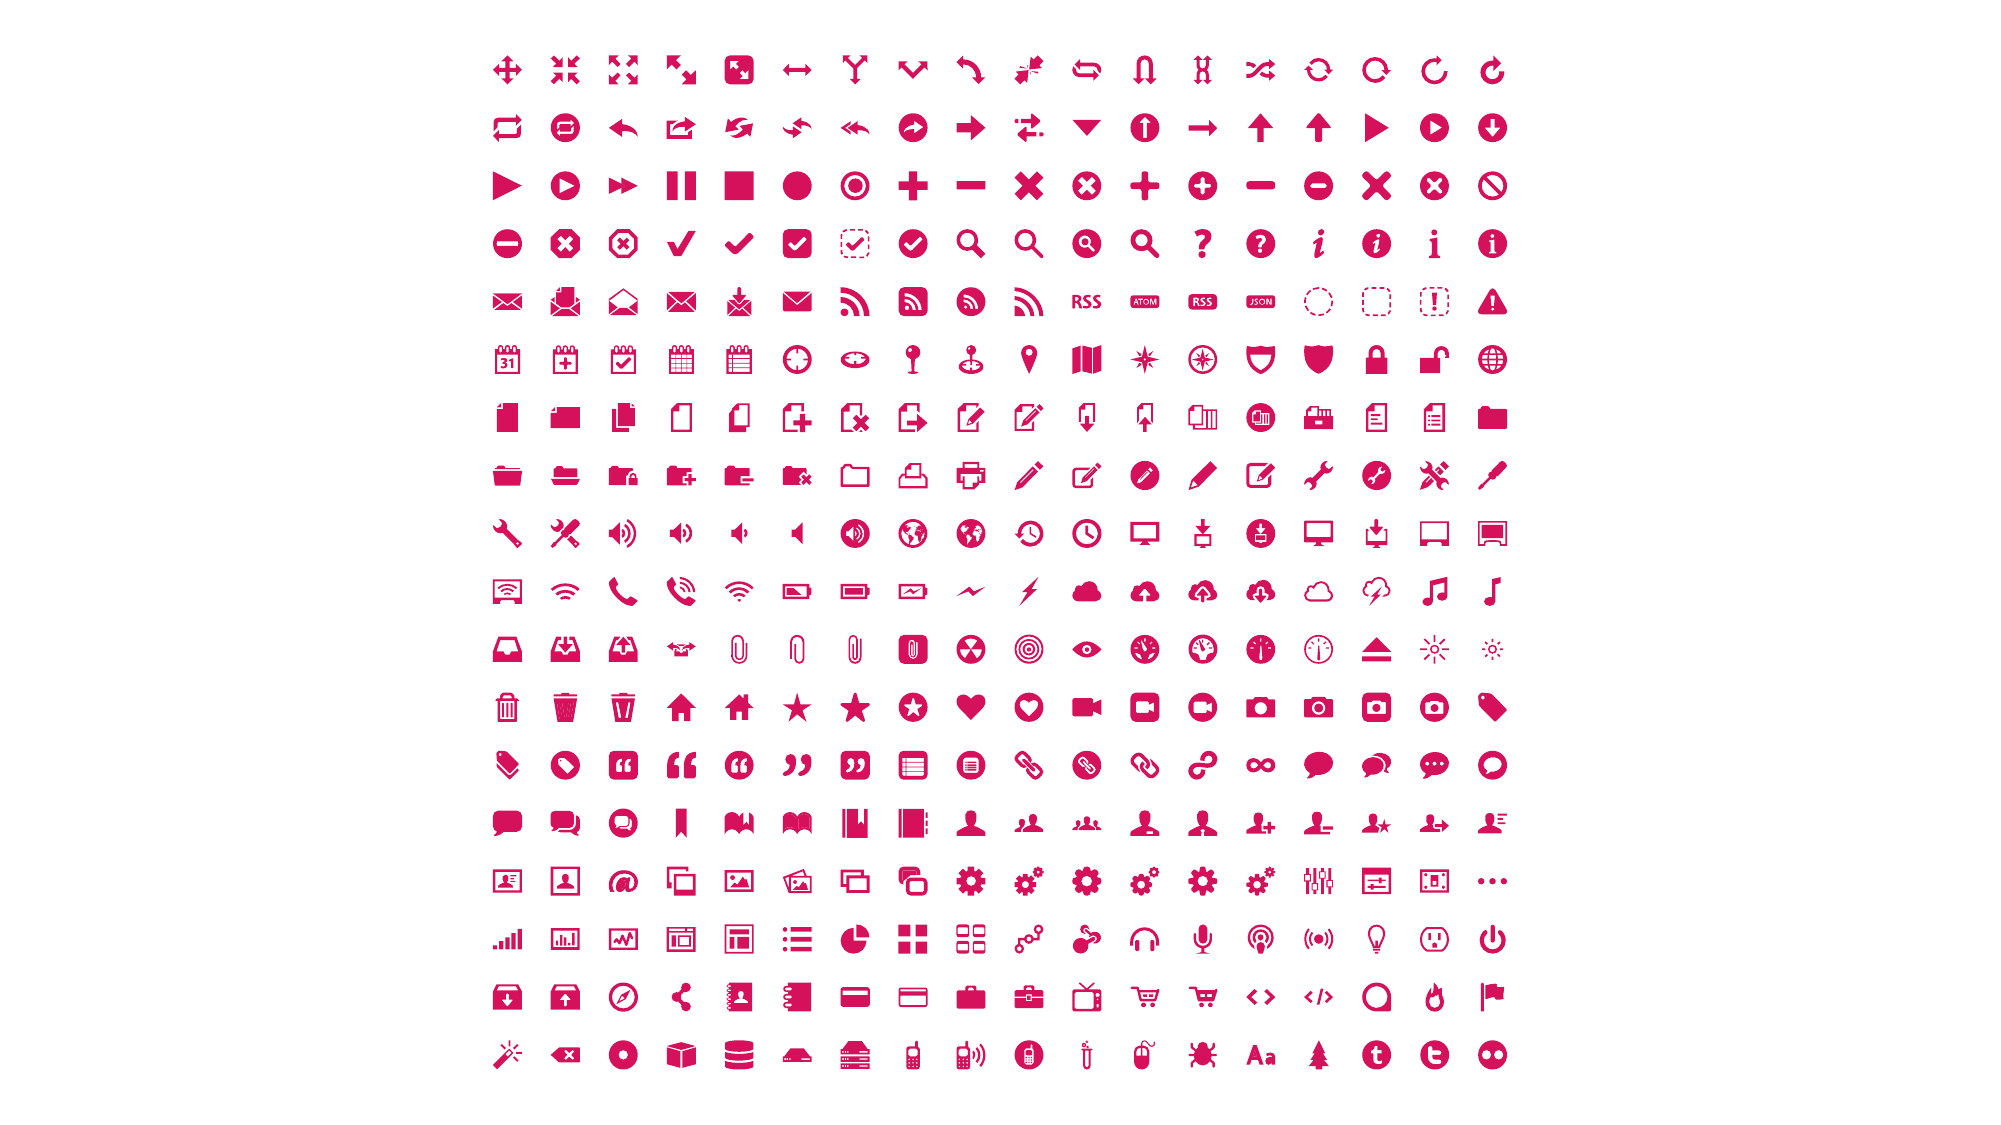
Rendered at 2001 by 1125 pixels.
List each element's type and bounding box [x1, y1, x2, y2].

text_box [1072, 467, 1094, 489]
text_box [728, 299, 751, 310]
text_box [556, 287, 575, 308]
text_box [1484, 577, 1501, 606]
text_box [842, 55, 868, 85]
text_box [783, 291, 811, 304]
text_box [728, 308, 751, 317]
text_box [608, 118, 638, 138]
text_box [898, 583, 928, 600]
text_box [1080, 924, 1090, 934]
text_box [1130, 692, 1160, 722]
text_box [852, 414, 870, 432]
text_box [1316, 988, 1324, 1005]
text_box [1034, 461, 1044, 470]
text_box [840, 463, 870, 487]
text_box [499, 941, 504, 950]
text_box [790, 936, 812, 942]
text_box [782, 229, 812, 259]
text_box [492, 810, 523, 836]
text_box [608, 177, 626, 194]
text_box [1081, 1040, 1093, 1070]
text_box [1485, 983, 1505, 1000]
text_box [1434, 466, 1444, 476]
text_box [724, 581, 754, 590]
text_box [1246, 812, 1266, 834]
text_box [1362, 229, 1392, 259]
text_box [1246, 1045, 1264, 1065]
text_box [550, 55, 563, 68]
text_box [612, 408, 629, 432]
text_box [1148, 866, 1160, 878]
text_box [1130, 171, 1160, 201]
text_box [956, 229, 986, 259]
text_box [621, 177, 638, 194]
text_box [840, 869, 870, 893]
text_box [956, 750, 986, 780]
text_box [1137, 403, 1153, 432]
text_box [566, 703, 571, 718]
text_box [1018, 638, 1040, 660]
text_box [1478, 229, 1508, 259]
text_box [1478, 460, 1507, 490]
text_box [956, 694, 986, 721]
text_box [1029, 55, 1044, 70]
text_box [1246, 229, 1276, 259]
text_box [1478, 406, 1508, 429]
text_box [1366, 403, 1388, 432]
text_box [742, 478, 754, 482]
text_box [956, 940, 970, 954]
text_box [724, 465, 750, 486]
text_box [1188, 171, 1218, 201]
text_box [555, 589, 576, 596]
text_box [666, 642, 681, 651]
text_box [608, 750, 638, 780]
text_box [1479, 930, 1506, 954]
text_box [1304, 65, 1328, 82]
text_box [608, 808, 638, 838]
text_box [492, 869, 522, 893]
text_box [1324, 931, 1329, 947]
text_box [1130, 752, 1151, 773]
text_box [1420, 113, 1449, 143]
text_box [783, 982, 812, 1012]
text_box [611, 692, 635, 697]
text_box [1326, 868, 1333, 895]
text_box [1429, 644, 1440, 654]
text_box [1014, 924, 1044, 954]
text_box [625, 55, 638, 68]
text_box [782, 754, 797, 776]
text_box [550, 810, 580, 836]
text_box [679, 581, 691, 593]
text_box [615, 357, 632, 369]
text_box [1130, 873, 1153, 896]
text_box [492, 579, 522, 604]
text_box [1420, 927, 1449, 952]
text_box [1438, 638, 1446, 645]
text_box [848, 178, 863, 193]
text_box [840, 171, 870, 201]
text_box [1246, 634, 1276, 664]
text_box [616, 636, 631, 653]
text_box [492, 55, 522, 85]
text_box [1327, 928, 1334, 950]
text_box [493, 114, 522, 132]
text_box [904, 463, 922, 479]
text_box [1478, 171, 1508, 201]
text_box [608, 288, 638, 315]
text_box [1021, 408, 1040, 427]
text_box [782, 583, 812, 600]
text_box [914, 530, 923, 542]
text_box [1074, 59, 1102, 74]
text_box [956, 866, 986, 896]
text_box [790, 927, 812, 932]
text_box [957, 403, 979, 432]
text_box [1079, 415, 1095, 432]
text_box [1490, 924, 1495, 943]
text_box [1369, 519, 1383, 535]
text_box [1478, 692, 1507, 722]
text_box [847, 121, 870, 135]
text_box [550, 750, 580, 780]
text_box [668, 291, 695, 304]
text_box [1188, 810, 1218, 836]
text_box [846, 237, 865, 251]
text_box [683, 751, 696, 779]
text_box [610, 345, 636, 374]
text_box [671, 935, 676, 947]
text_box [1304, 868, 1311, 895]
text_box [492, 636, 522, 662]
text_box [840, 1056, 870, 1062]
text_box [840, 1041, 870, 1055]
text_box [1367, 877, 1386, 884]
text_box [669, 345, 694, 374]
text_box [782, 692, 812, 722]
text_box [495, 692, 519, 722]
text_box [1081, 238, 1089, 246]
text_box [972, 940, 986, 954]
text_box [1372, 703, 1381, 712]
text_box [898, 61, 928, 79]
text_box [840, 927, 867, 954]
text_box [1014, 818, 1025, 832]
text_box [492, 470, 523, 486]
text_box [1072, 519, 1102, 548]
text_box [782, 171, 812, 201]
text_box [725, 1040, 754, 1070]
text_box [1304, 171, 1334, 201]
text_box [1362, 692, 1392, 722]
text_box [550, 301, 560, 316]
text_box [550, 229, 580, 259]
text_box [1194, 229, 1212, 250]
text_box [550, 407, 580, 429]
text_box [724, 750, 754, 780]
text_box [512, 295, 522, 309]
text_box [1304, 406, 1334, 430]
text_box [677, 935, 691, 947]
text_box [492, 519, 522, 548]
text_box [956, 287, 986, 317]
text_box [1085, 525, 1094, 540]
text_box [972, 1050, 976, 1060]
text_box [903, 808, 924, 838]
text_box [1014, 692, 1044, 722]
text_box [1246, 62, 1257, 69]
text_box [496, 403, 518, 432]
text_box [1478, 288, 1508, 315]
text_box [1362, 813, 1380, 833]
text_box [616, 989, 631, 1005]
text_box [731, 522, 748, 545]
text_box [492, 171, 522, 201]
text_box [505, 937, 510, 950]
text_box [550, 518, 580, 548]
text_box [956, 924, 970, 938]
text_box [1130, 927, 1160, 946]
text_box [898, 171, 928, 201]
text_box [666, 1042, 696, 1050]
text_box [626, 519, 637, 548]
text_box [517, 928, 522, 950]
text_box [1306, 113, 1331, 143]
text_box [1029, 527, 1037, 538]
text_box [840, 287, 870, 317]
text_box [906, 1040, 920, 1070]
text_box [1306, 289, 1312, 296]
text_box [608, 522, 620, 545]
text_box [979, 1043, 986, 1067]
text_box [840, 519, 870, 548]
text_box [898, 987, 928, 1008]
text_box [840, 750, 870, 780]
text_box [666, 55, 681, 70]
text_box [790, 946, 812, 952]
text_box [841, 403, 863, 432]
text_box [1072, 982, 1102, 1012]
text_box [496, 750, 519, 774]
text_box [494, 303, 521, 310]
text_box [1072, 171, 1102, 201]
text_box [1083, 294, 1092, 309]
text_box [1014, 634, 1044, 664]
text_box [559, 703, 565, 718]
text_box [608, 982, 638, 1012]
text_box [1078, 816, 1096, 831]
text_box [1188, 634, 1218, 664]
text_box [1188, 294, 1218, 310]
text_box [1304, 751, 1334, 779]
text_box [1246, 697, 1276, 718]
text_box [724, 812, 754, 835]
text_box [495, 345, 521, 374]
text_box [673, 873, 696, 896]
text_box [1420, 869, 1449, 893]
text_box [608, 229, 638, 259]
text_box [782, 345, 812, 374]
text_box [1257, 934, 1264, 941]
text_box [1372, 752, 1392, 773]
text_box [840, 121, 851, 135]
text_box [790, 634, 805, 664]
text_box [1014, 404, 1035, 431]
text_box [550, 866, 580, 896]
text_box [1130, 295, 1160, 309]
text_box [1362, 1040, 1392, 1070]
text_box [611, 698, 635, 722]
text_box [666, 927, 696, 952]
text_box [1423, 653, 1431, 661]
text_box [1489, 878, 1496, 885]
text_box [956, 519, 986, 548]
text_box [1420, 1040, 1450, 1070]
text_box [898, 808, 902, 838]
text_box [1317, 645, 1321, 661]
text_box [898, 229, 928, 259]
text_box [608, 577, 638, 606]
text_box [666, 577, 696, 606]
text_box [1308, 931, 1314, 947]
text_box [682, 1047, 696, 1068]
text_box [1420, 521, 1449, 546]
text_box [1193, 55, 1212, 85]
text_box [1246, 403, 1276, 432]
text_box [898, 403, 920, 432]
text_box [500, 588, 515, 593]
text_box [793, 413, 812, 433]
text_box [1362, 307, 1370, 317]
text_box [1198, 924, 1208, 944]
text_box [782, 292, 812, 312]
text_box [1361, 757, 1384, 778]
text_box [1256, 942, 1265, 954]
text_box [785, 815, 796, 828]
text_box [1014, 70, 1029, 85]
text_box [1480, 55, 1505, 85]
text_box [1322, 826, 1333, 830]
text_box [1367, 884, 1386, 890]
text_box [782, 812, 812, 835]
text_box [492, 1048, 514, 1070]
text_box [782, 63, 812, 76]
text_box [1362, 982, 1392, 1012]
text_box [724, 870, 754, 892]
text_box [1377, 818, 1392, 833]
text_box [1314, 934, 1324, 944]
text_box [727, 301, 736, 316]
text_box [608, 870, 638, 893]
text_box [675, 808, 687, 838]
text_box [559, 357, 572, 370]
text_box [1188, 580, 1218, 601]
text_box [898, 866, 921, 885]
text_box [724, 694, 754, 720]
text_box [1419, 814, 1441, 832]
text_box [966, 407, 985, 426]
text_box [846, 808, 868, 838]
text_box [1014, 998, 1044, 1009]
text_box [666, 120, 692, 139]
text_box [791, 522, 803, 545]
text_box [681, 70, 696, 85]
text_box [558, 636, 573, 653]
text_box [492, 124, 521, 142]
text_box [552, 308, 579, 317]
text_box [625, 72, 638, 85]
text_box [726, 982, 753, 1012]
text_box [1188, 120, 1218, 137]
text_box [686, 293, 696, 311]
text_box [1311, 868, 1319, 895]
text_box [671, 403, 692, 432]
text_box [1014, 1040, 1044, 1070]
text_box [550, 113, 580, 143]
text_box [1265, 1052, 1276, 1065]
text_box [667, 751, 679, 779]
text_box [956, 586, 986, 597]
text_box [551, 466, 580, 485]
text_box [1264, 989, 1276, 1005]
text_box [725, 233, 754, 255]
text_box [1072, 581, 1102, 602]
text_box [898, 519, 928, 548]
text_box [1188, 986, 1218, 1002]
text_box [915, 941, 928, 954]
text_box [1368, 586, 1382, 607]
text_box [898, 692, 928, 722]
text_box [1304, 581, 1334, 602]
text_box [1246, 181, 1276, 190]
text_box [493, 229, 522, 259]
text_box [898, 473, 928, 489]
text_box [782, 466, 812, 485]
text_box [1264, 866, 1276, 878]
text_box [666, 465, 692, 486]
text_box [557, 873, 574, 889]
text_box [1072, 750, 1102, 780]
text_box [1021, 345, 1038, 374]
text_box [898, 634, 928, 664]
text_box [956, 115, 986, 141]
text_box [786, 588, 802, 595]
text_box [668, 302, 695, 312]
text_box [550, 171, 580, 201]
text_box [1196, 588, 1209, 603]
text_box [1478, 750, 1508, 780]
text_box [1362, 637, 1392, 652]
text_box [732, 287, 746, 304]
text_box [1362, 460, 1392, 491]
text_box [1072, 819, 1081, 831]
text_box [1362, 867, 1392, 895]
text_box [509, 358, 514, 369]
text_box [956, 461, 986, 490]
text_box [724, 55, 754, 85]
text_box [958, 345, 984, 374]
text_box [1078, 403, 1096, 422]
text_box [840, 583, 870, 600]
text_box [1198, 640, 1206, 652]
text_box [730, 123, 754, 138]
text_box [1022, 642, 1036, 656]
text_box [1304, 811, 1330, 835]
text_box [1304, 928, 1310, 950]
text_box [726, 345, 752, 374]
text_box [798, 754, 812, 776]
text_box [743, 301, 752, 316]
text_box [1487, 644, 1498, 654]
text_box [1365, 113, 1389, 143]
text_box [496, 763, 519, 780]
text_box [1362, 57, 1392, 83]
text_box [511, 933, 516, 950]
text_box [1130, 345, 1160, 374]
text_box [1246, 59, 1276, 81]
text_box [844, 588, 863, 595]
text_box [608, 55, 621, 68]
text_box [856, 924, 870, 938]
text_box [1420, 692, 1449, 722]
text_box [500, 357, 508, 369]
text_box [1021, 113, 1041, 129]
text_box [1188, 345, 1218, 374]
text_box [1362, 576, 1391, 597]
text_box [1419, 475, 1435, 490]
text_box [1198, 251, 1206, 259]
text_box [1014, 305, 1026, 317]
text_box [1014, 287, 1044, 317]
text_box [840, 308, 849, 317]
text_box [782, 126, 802, 139]
text_box [730, 876, 750, 888]
text_box [724, 171, 754, 201]
text_box [782, 403, 804, 432]
text_box [550, 928, 580, 950]
text_box [666, 1047, 681, 1068]
text_box [608, 465, 638, 486]
text_box [1014, 171, 1044, 201]
text_box [666, 230, 696, 257]
text_box [1434, 819, 1449, 832]
text_box [1254, 588, 1267, 603]
text_box [1025, 762, 1044, 780]
text_box [1247, 924, 1274, 950]
text_box [492, 984, 522, 1010]
text_box [1425, 982, 1444, 1012]
text_box [552, 345, 578, 374]
text_box [1478, 812, 1502, 834]
text_box [1431, 292, 1437, 306]
text_box [840, 351, 870, 369]
text_box [1080, 466, 1098, 484]
text_box [840, 1063, 870, 1069]
text_box [624, 523, 631, 543]
text_box [905, 345, 921, 374]
text_box [1324, 990, 1334, 1004]
text_box [1319, 868, 1326, 895]
text_box [1188, 866, 1218, 896]
text_box [666, 866, 689, 889]
text_box [1478, 878, 1485, 885]
text_box [1014, 296, 1035, 317]
text_box [1309, 58, 1334, 75]
text_box [898, 924, 911, 937]
text_box [1022, 758, 1036, 772]
text_box [1500, 878, 1507, 885]
text_box [492, 293, 522, 305]
text_box [609, 307, 637, 316]
text_box [492, 295, 502, 309]
text_box [1246, 758, 1276, 773]
text_box [1130, 581, 1160, 602]
text_box [681, 642, 696, 651]
text_box [848, 634, 862, 664]
text_box [1092, 294, 1102, 309]
text_box [840, 987, 870, 1007]
text_box [559, 596, 571, 600]
text_box [1130, 634, 1160, 664]
text_box [666, 171, 678, 201]
text_box [1072, 345, 1081, 374]
text_box [608, 1040, 638, 1070]
text_box [1014, 520, 1044, 547]
text_box [671, 982, 691, 1012]
text_box [1072, 119, 1102, 136]
text_box [782, 1048, 812, 1062]
text_box [1431, 229, 1438, 236]
text_box [1440, 461, 1449, 470]
text_box [840, 297, 860, 317]
text_box [1188, 404, 1218, 430]
text_box [550, 636, 580, 662]
text_box [1130, 229, 1160, 259]
text_box [1246, 462, 1272, 488]
text_box [1480, 982, 1484, 1012]
text_box [731, 634, 748, 664]
text_box [669, 522, 687, 545]
text_box [1362, 656, 1392, 662]
text_box [725, 117, 749, 133]
text_box [1422, 576, 1448, 606]
text_box [684, 171, 696, 201]
text_box [956, 55, 986, 85]
text_box [550, 984, 580, 1010]
text_box [1362, 171, 1392, 201]
text_box [553, 698, 578, 722]
text_box [1246, 989, 1258, 1005]
text_box [956, 634, 986, 664]
text_box [550, 583, 580, 591]
text_box [1304, 696, 1334, 718]
text_box [1478, 1040, 1508, 1070]
text_box [1478, 113, 1508, 143]
text_box [1193, 932, 1212, 954]
text_box [1095, 462, 1102, 469]
text_box [1304, 520, 1334, 547]
text_box [1130, 986, 1160, 1002]
text_box [1256, 463, 1276, 482]
text_box [1304, 990, 1313, 1004]
text_box [1304, 634, 1334, 664]
text_box [792, 881, 809, 890]
text_box [1135, 940, 1140, 952]
text_box [915, 924, 928, 937]
text_box [1014, 985, 1044, 997]
text_box [613, 932, 634, 947]
text_box [724, 924, 754, 954]
text_box [1308, 1040, 1329, 1070]
text_box [1130, 521, 1160, 545]
text_box [1072, 641, 1102, 658]
text_box [1188, 692, 1218, 722]
text_box [732, 592, 746, 598]
text_box [902, 588, 922, 595]
text_box [550, 72, 563, 85]
text_box [1314, 703, 1324, 713]
text_box [1130, 460, 1160, 491]
text_box [1014, 750, 1032, 769]
text_box [782, 868, 812, 894]
text_box [1194, 519, 1212, 548]
text_box [617, 403, 635, 427]
text_box [608, 928, 638, 950]
text_box [1481, 524, 1504, 539]
text_box [672, 116, 696, 132]
text_box [1420, 346, 1449, 374]
text_box [608, 636, 638, 662]
text_box [1365, 345, 1388, 374]
text_box [1246, 579, 1276, 601]
text_box [898, 941, 911, 954]
text_box [679, 586, 686, 593]
text_box [956, 1040, 971, 1070]
text_box [1084, 929, 1101, 944]
text_box [553, 692, 578, 697]
text_box [1036, 404, 1044, 411]
text_box [1093, 345, 1102, 374]
text_box [1014, 229, 1044, 259]
text_box [1093, 819, 1102, 831]
text_box [898, 750, 928, 780]
text_box [1478, 345, 1508, 374]
text_box [1022, 814, 1044, 832]
text_box [1072, 66, 1099, 81]
text_box [497, 583, 518, 590]
text_box [1256, 535, 1266, 541]
text_box [1130, 113, 1160, 143]
text_box [1072, 698, 1102, 717]
text_box [1132, 55, 1157, 85]
text_box [684, 474, 696, 486]
text_box [1072, 294, 1083, 309]
text_box [1419, 752, 1449, 779]
text_box [1246, 519, 1276, 548]
text_box [1014, 873, 1037, 896]
text_box [1247, 113, 1274, 143]
text_box [1429, 237, 1441, 259]
text_box [842, 808, 846, 838]
text_box [1072, 866, 1102, 896]
text_box [1367, 924, 1386, 948]
text_box [1072, 936, 1096, 954]
text_box [1317, 229, 1325, 236]
text_box [550, 1047, 580, 1063]
text_box [679, 577, 696, 593]
text_box [975, 1047, 981, 1063]
text_box [1304, 345, 1334, 374]
text_box [903, 871, 917, 881]
text_box [905, 877, 928, 896]
text_box [840, 692, 870, 722]
text_box [570, 301, 580, 316]
text_box [729, 403, 750, 433]
text_box [568, 72, 580, 85]
text_box [956, 810, 986, 836]
text_box [1246, 295, 1276, 309]
text_box [558, 702, 573, 719]
text_box [1252, 929, 1269, 944]
text_box [1365, 528, 1388, 548]
text_box [972, 924, 986, 938]
text_box [1263, 821, 1276, 834]
text_box [1134, 1040, 1156, 1070]
text_box [568, 55, 580, 68]
text_box [1246, 873, 1268, 896]
text_box [1014, 466, 1039, 491]
text_box [728, 587, 750, 594]
text_box [674, 649, 688, 657]
text_box [1312, 237, 1325, 259]
text_box [956, 985, 986, 1009]
text_box [1150, 940, 1155, 952]
text_box [685, 523, 693, 543]
text_box [1246, 345, 1276, 374]
text_box [1072, 229, 1102, 259]
text_box [1304, 460, 1333, 491]
text_box [1421, 55, 1448, 85]
text_box [1188, 461, 1218, 491]
text_box [956, 181, 986, 190]
text_box [1188, 1041, 1218, 1068]
text_box [1430, 875, 1439, 887]
text_box [1420, 461, 1449, 491]
text_box [1478, 521, 1508, 546]
text_box [621, 528, 626, 538]
text_box [494, 465, 521, 470]
text_box [666, 693, 696, 722]
text_box [1032, 866, 1044, 878]
text_box [799, 815, 809, 828]
text_box [1019, 576, 1039, 606]
text_box [792, 117, 812, 130]
text_box [1130, 810, 1160, 836]
text_box [1139, 758, 1160, 779]
text_box [898, 287, 928, 317]
text_box [1017, 126, 1037, 142]
text_box [1082, 345, 1092, 374]
text_box [1188, 750, 1218, 780]
text_box [1423, 403, 1446, 432]
text_box [608, 72, 621, 85]
text_box [1420, 171, 1449, 201]
text_box [898, 113, 928, 143]
text_box [1191, 348, 1214, 371]
text_box [907, 413, 928, 433]
text_box [666, 293, 677, 311]
